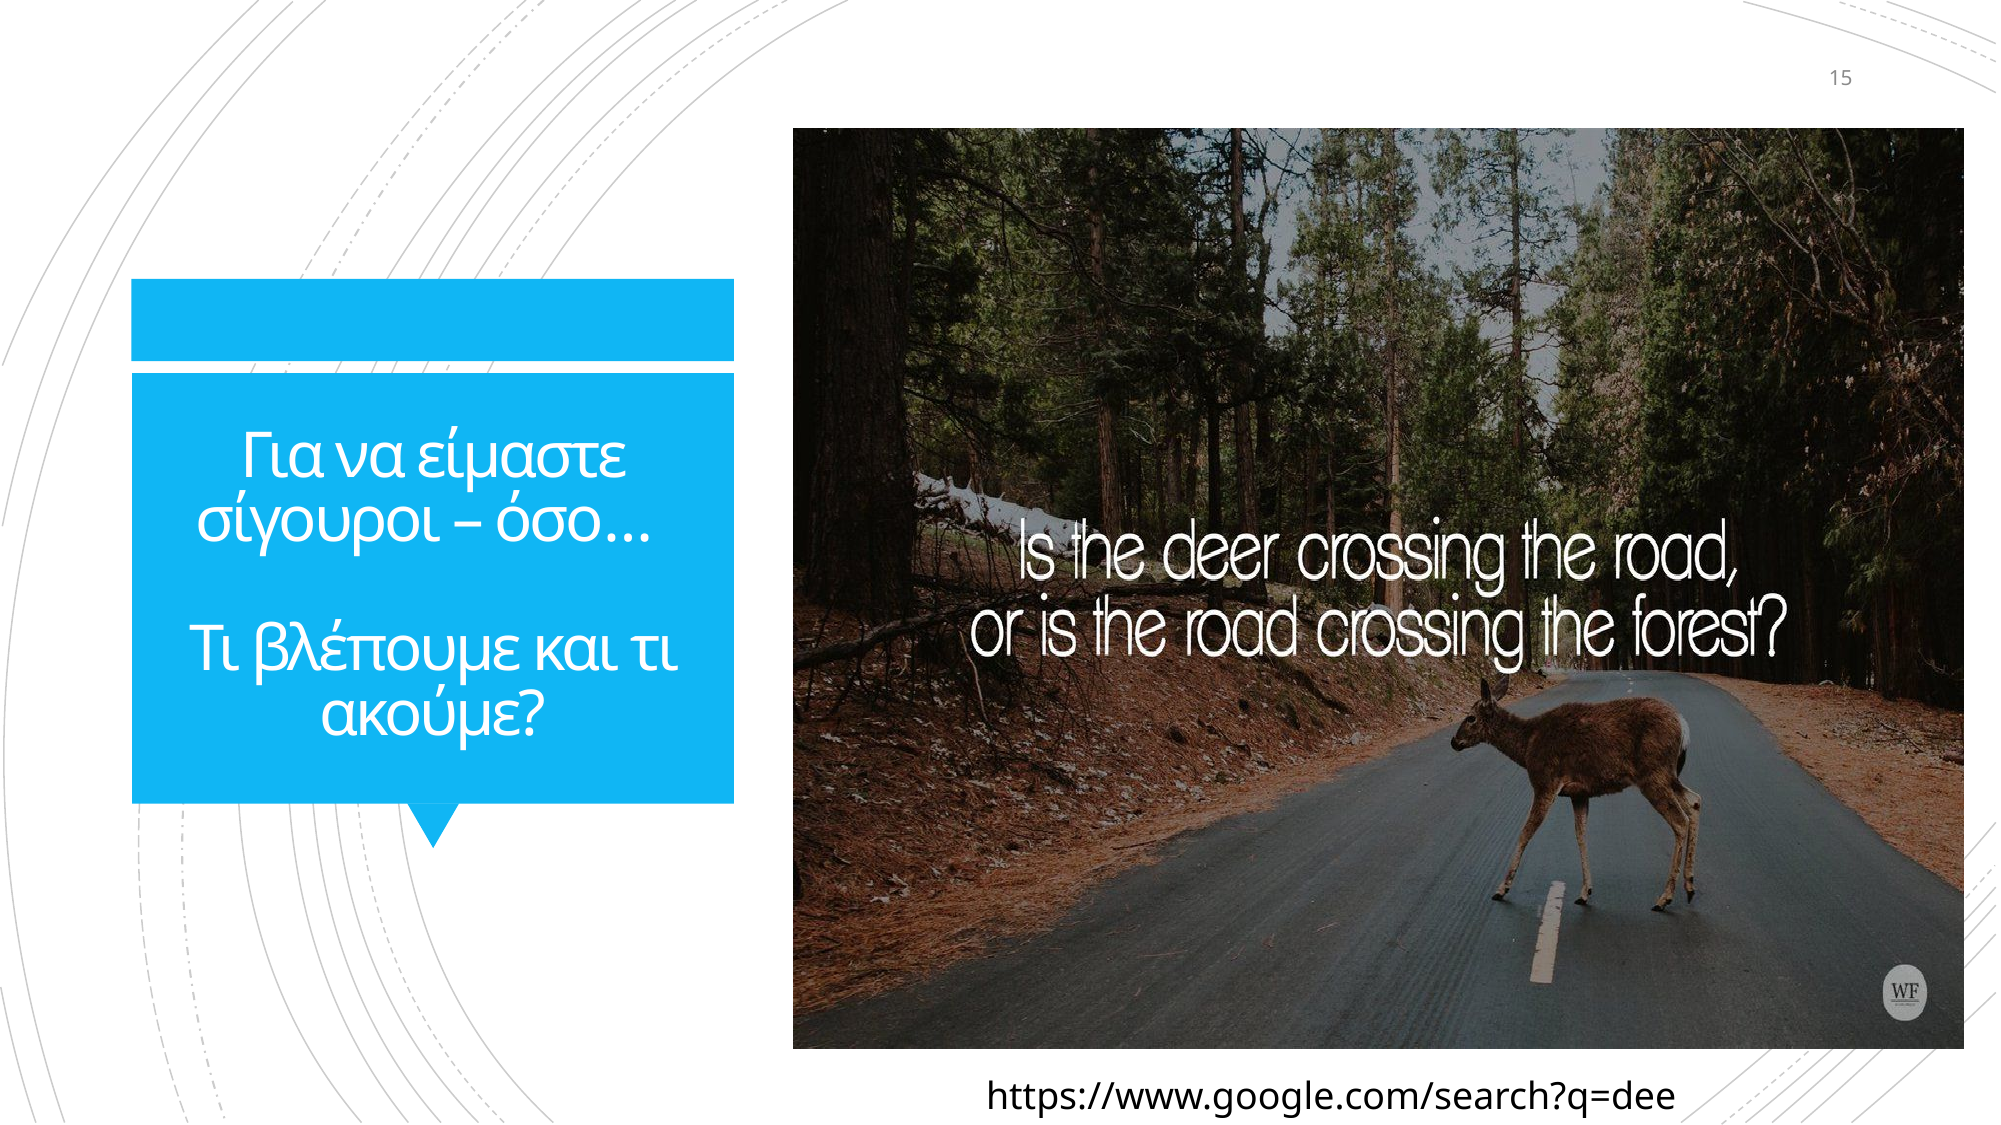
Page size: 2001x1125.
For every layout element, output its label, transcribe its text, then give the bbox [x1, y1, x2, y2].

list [793, 127, 1965, 1049]
title Για να είμαστε σίγουροι – όσο… Τι βλέπουμε και τι ακούμε? [145, 385, 720, 789]
slide_number 15 [1717, 52, 1868, 105]
text_box https://www.google.com/search?q=dee [971, 1064, 1972, 1125]
